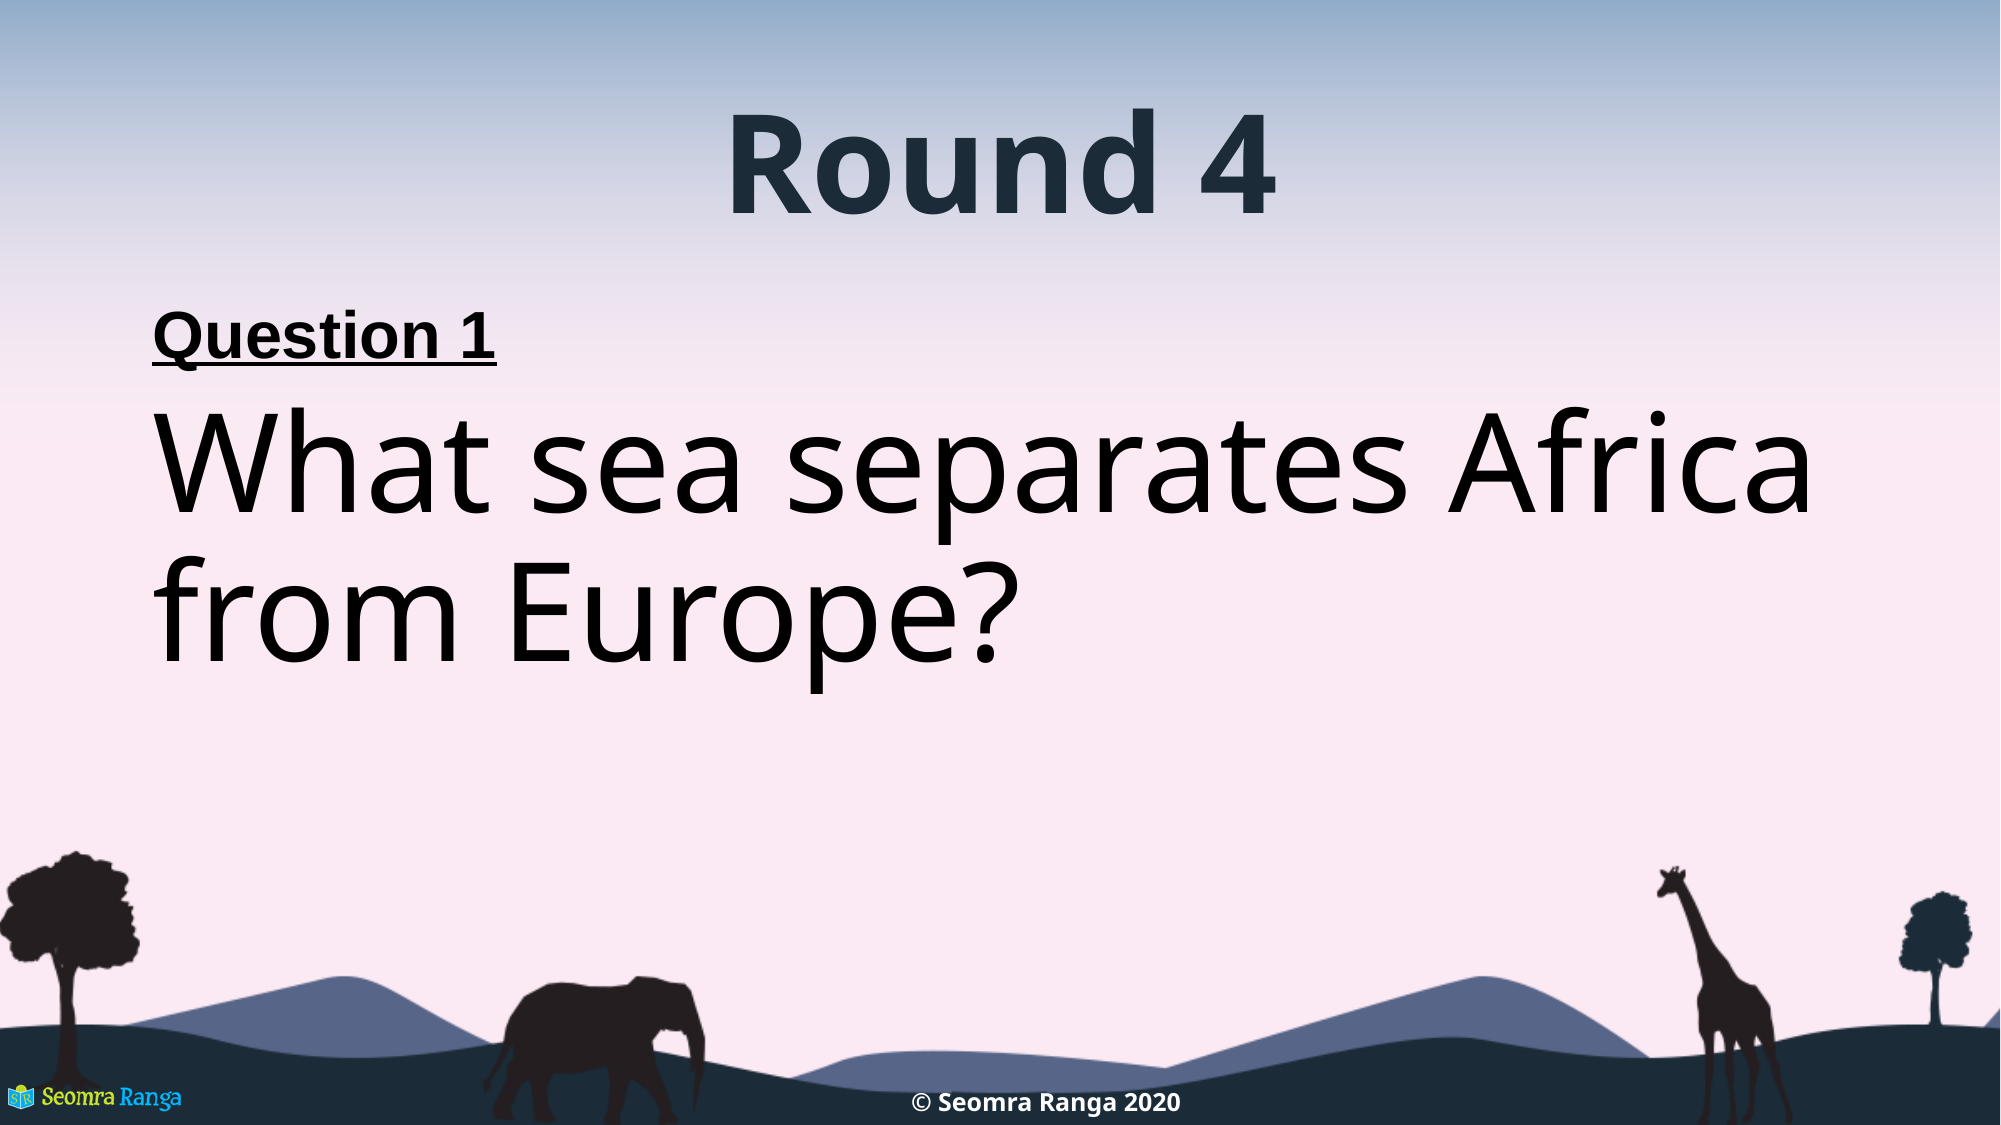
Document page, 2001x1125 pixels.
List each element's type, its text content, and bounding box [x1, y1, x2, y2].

picture [0, 0, 2001, 1125]
title Round 4 [137, 59, 1863, 278]
list Question 1 What sea separates Africa from Europe? [137, 293, 1863, 1014]
text_box © Seomra Ranga 2020 www.seomraranga.com [762, 1079, 1330, 1125]
